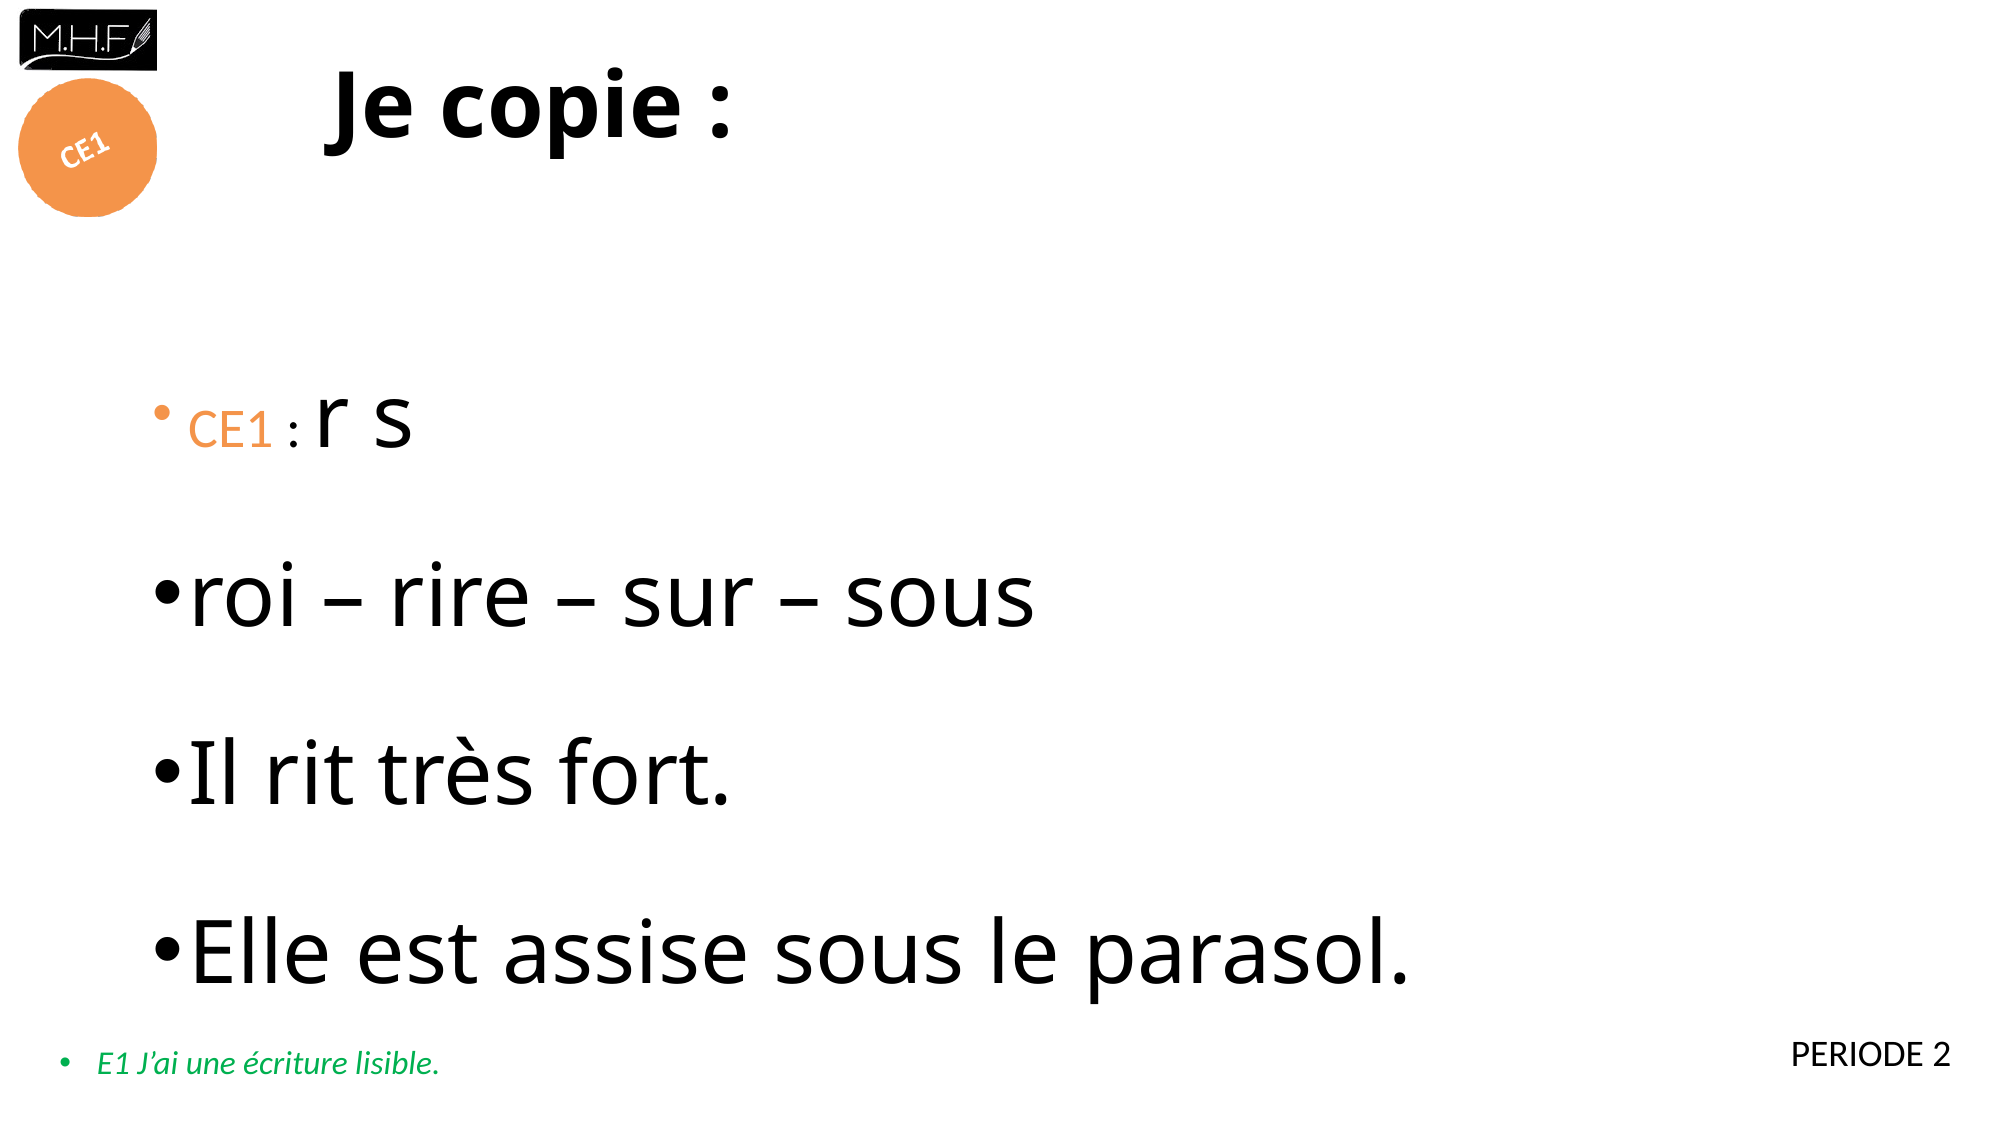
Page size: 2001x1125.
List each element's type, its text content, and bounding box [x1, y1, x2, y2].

picture [16, 7, 157, 74]
text_box E1 J’ai une écriture lisible. [44, 1038, 1346, 1092]
title Je copie : [316, 0, 1863, 218]
picture [18, 78, 157, 218]
text_box PERIODE 2 [1362, 1021, 1967, 1082]
list CE1 : r s roi – rire – sur – sous Il rit très fort. Elle est assise sous le parasol. [137, 299, 1863, 1014]
